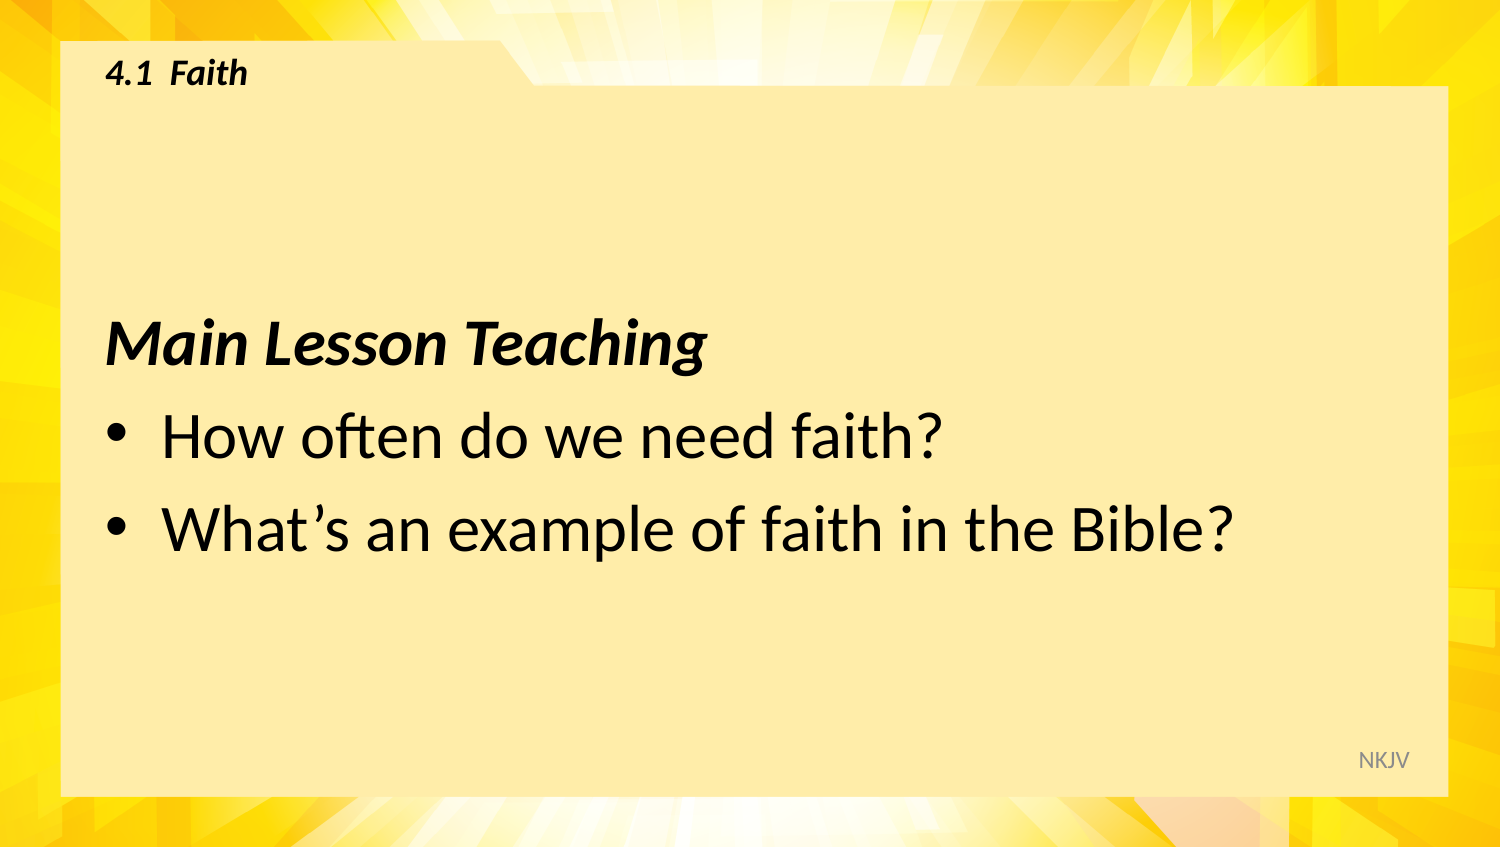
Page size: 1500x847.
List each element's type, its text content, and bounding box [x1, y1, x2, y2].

list Main Lesson Teaching How often do we need faith? What’s an example of faith in the Bible? [89, 141, 1403, 722]
picture [0, 0, 1500, 847]
title 4.1 Faith [89, 33, 1420, 108]
footer NKJV [950, 736, 1425, 782]
